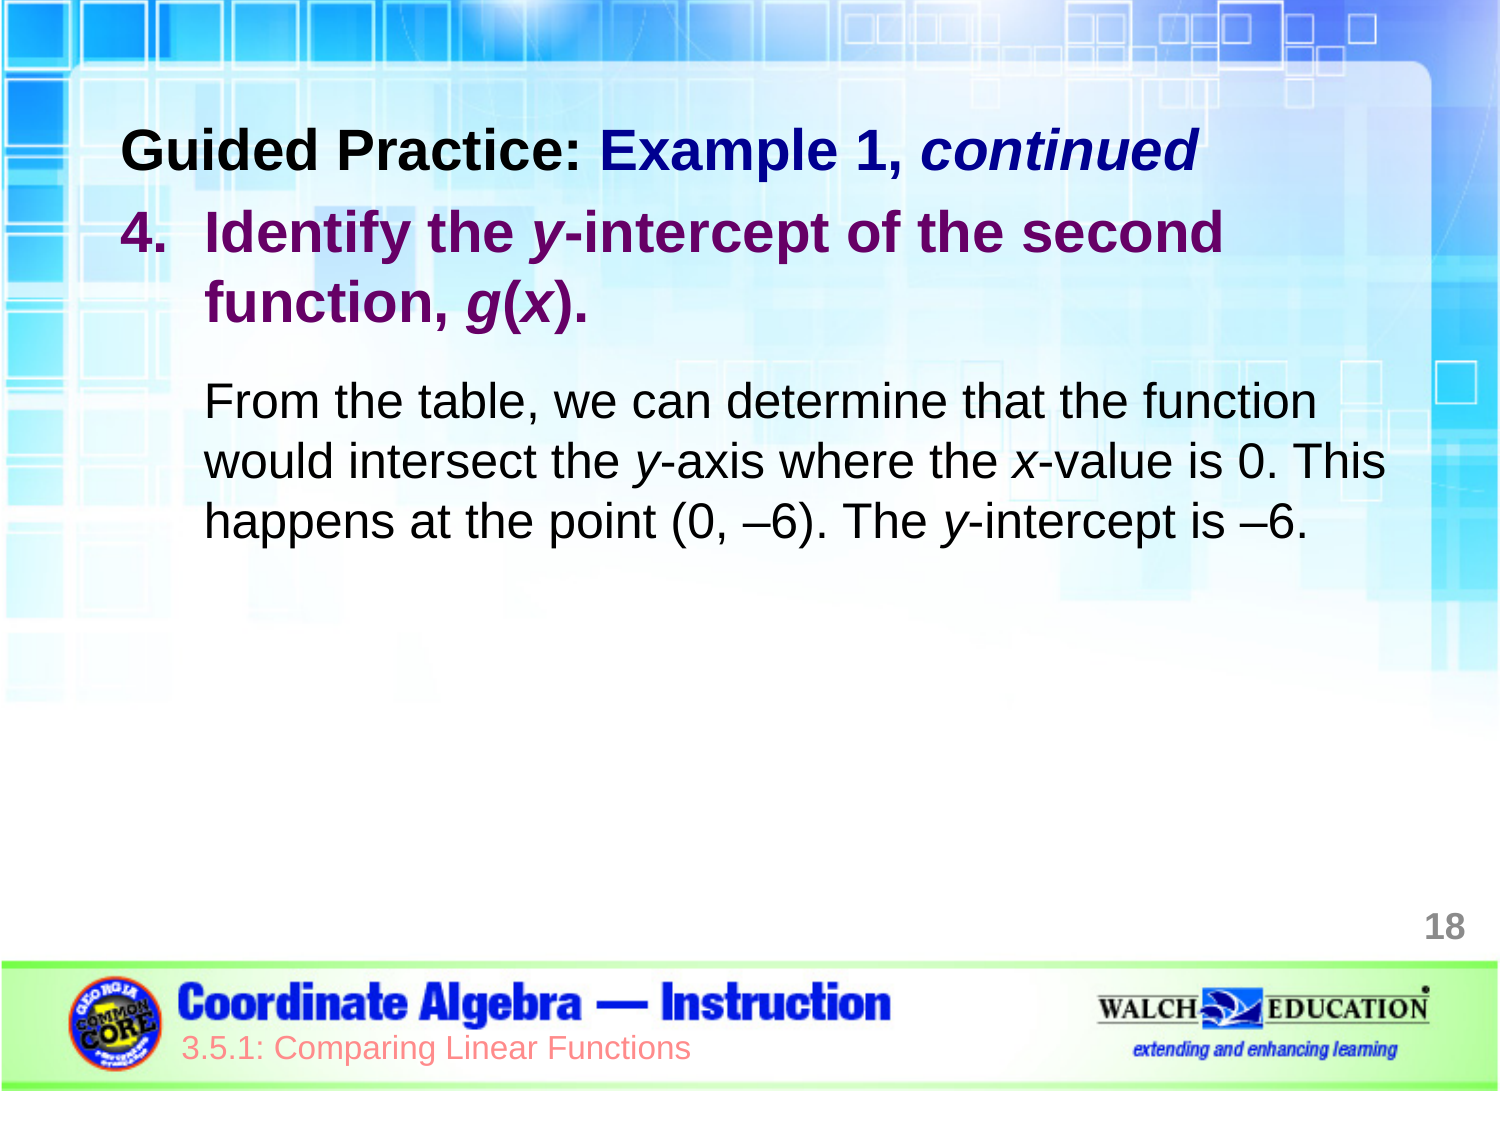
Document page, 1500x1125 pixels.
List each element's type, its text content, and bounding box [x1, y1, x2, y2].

subtitle Guided Practice: Example 1, continued Identify the y-intercept of the second function, g(x). From the table, we can determine that the function would intersect the y-axis where the x-value is 0. This happens at the point (0, –6). The y-intercept is –6. [105, 105, 1409, 925]
slide_number 18 [1361, 901, 1481, 949]
footer 3.5.1: Comparing Linear Functions [166, 1024, 1080, 1069]
picture [1, 0, 1500, 1091]
